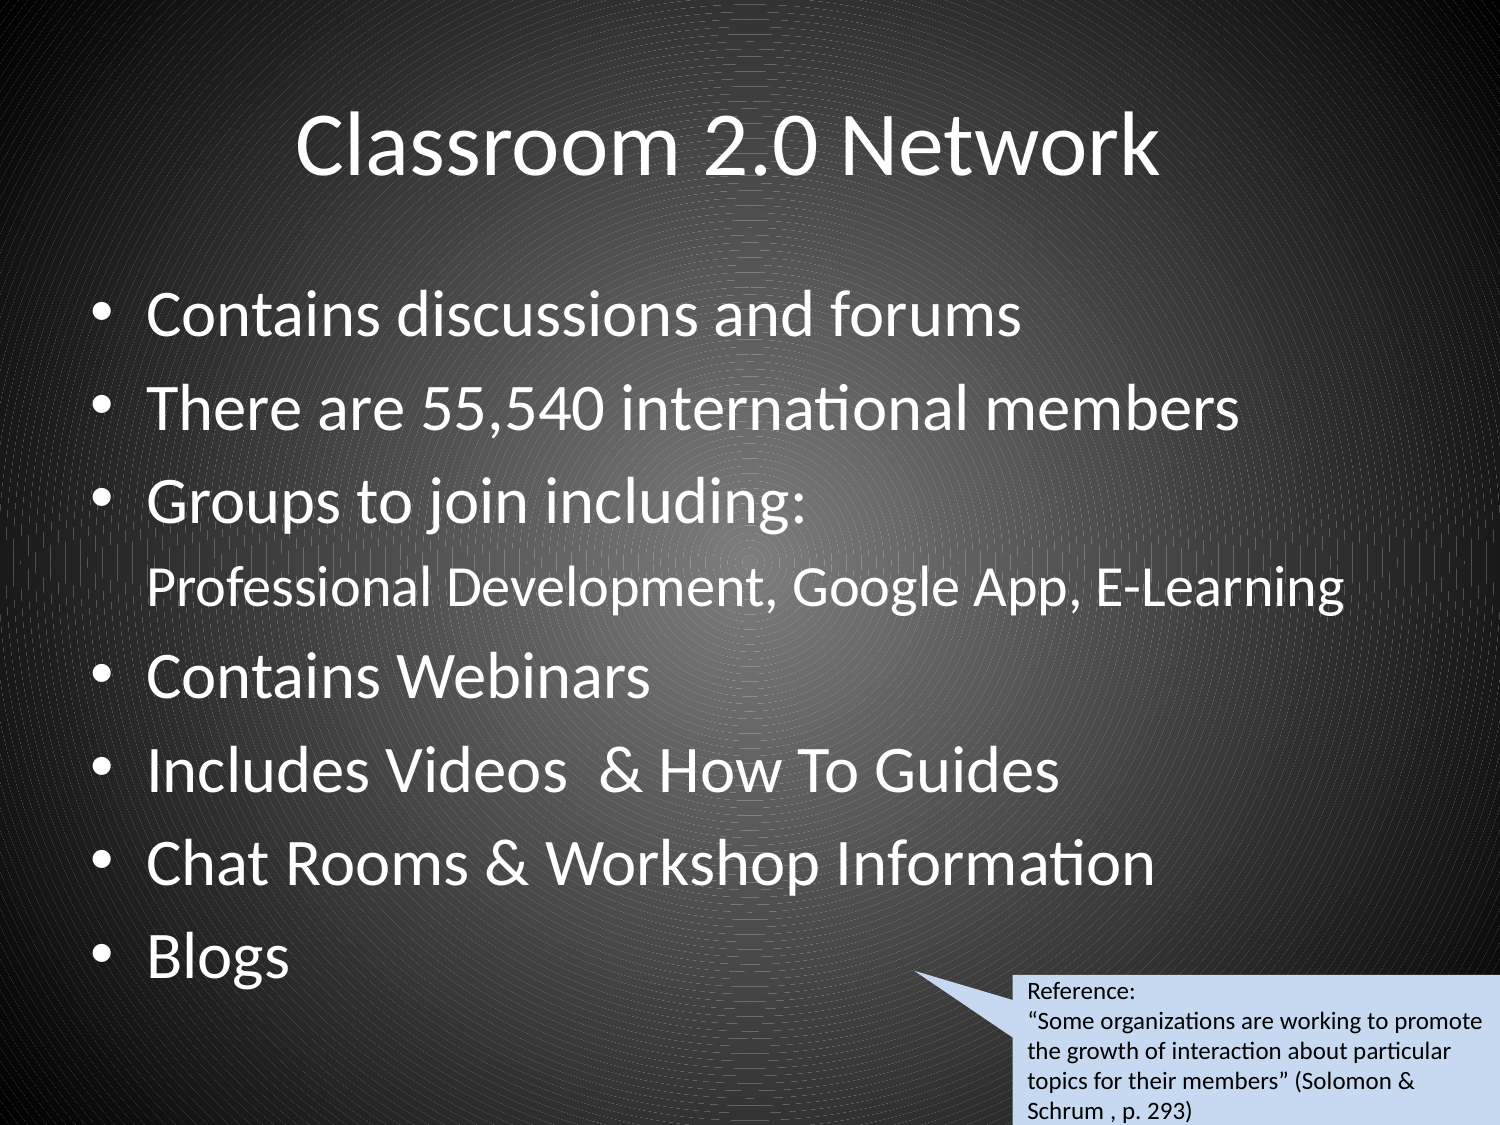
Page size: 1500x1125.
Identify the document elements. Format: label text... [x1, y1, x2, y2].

list Contains discussions and forums There are 55,540 international members Groups to join including: Professional Development, Google App, E-Learning Contains Webinars Includes Videos & How To Guides Chat Rooms & Workshop Information Blogs [75, 262, 1450, 1005]
text_box Reference: “Some organizations are working to promote the growth of interaction about particular topics for their members” (Solomon & Schrum , p. 293) [912, 968, 1500, 1125]
title Classroom 2.0 Network [75, 45, 1425, 233]
